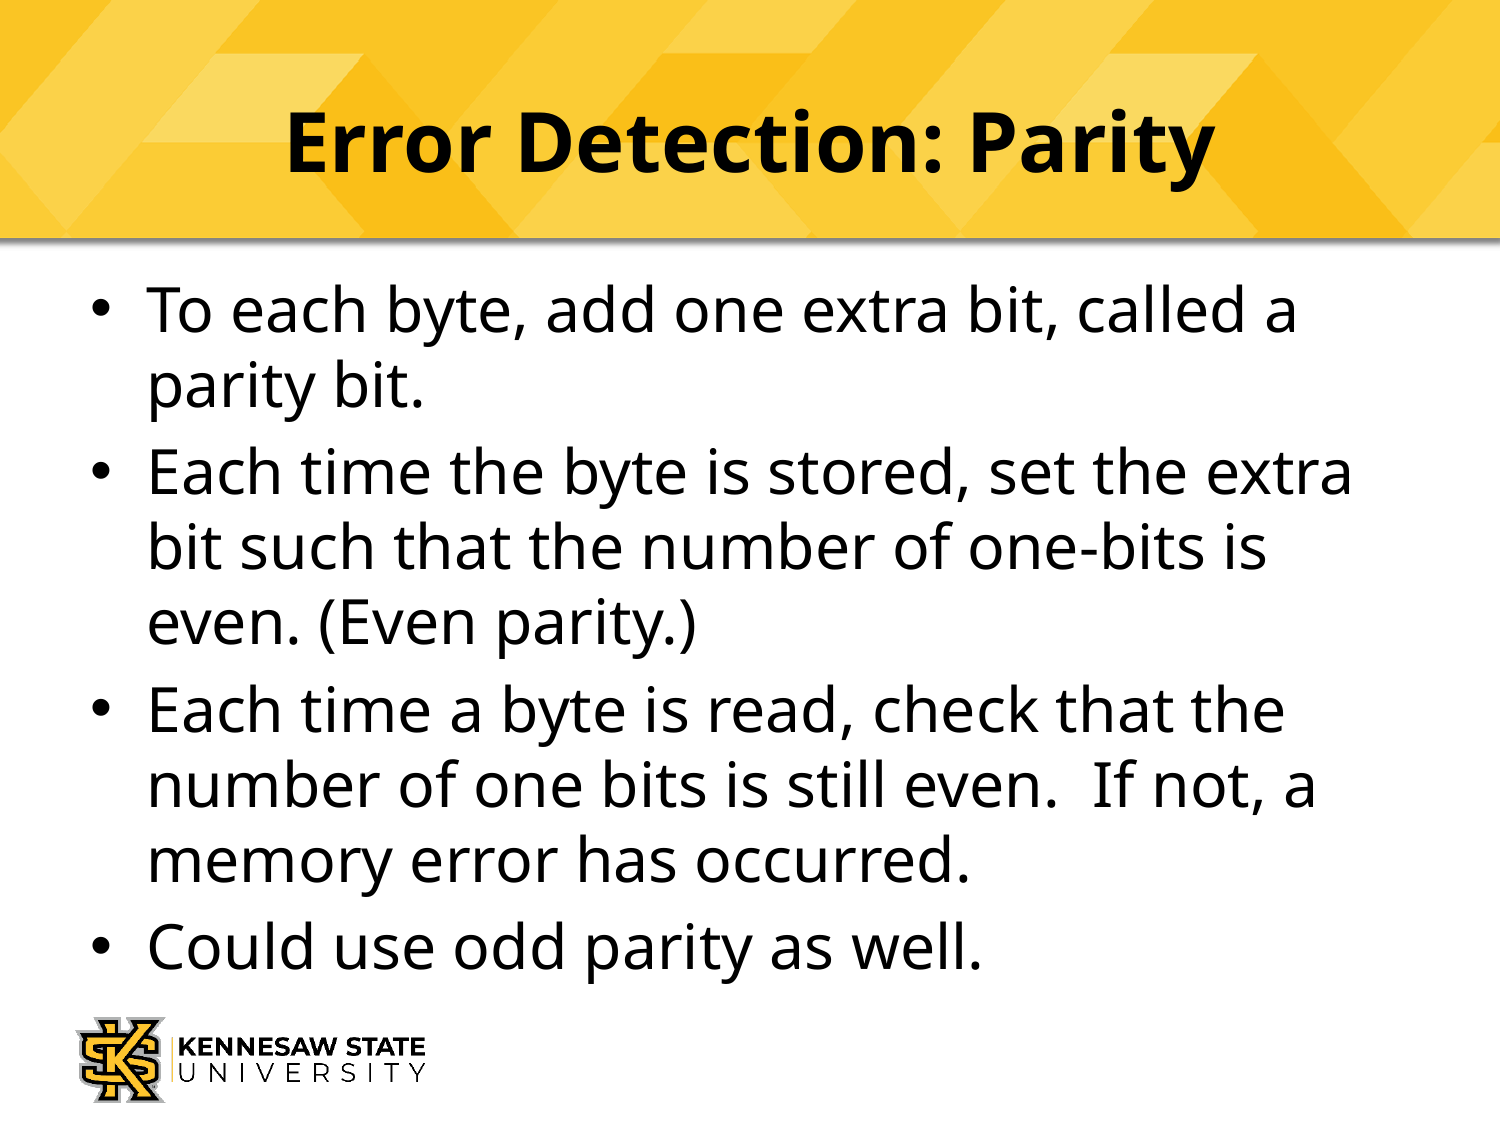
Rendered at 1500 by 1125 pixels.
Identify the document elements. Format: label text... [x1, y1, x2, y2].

picture [75, 1017, 425, 1103]
title Error Detection: Parity [75, 45, 1425, 233]
list To each byte, add one extra bit, called a parity bit. Each time the byte is stored, set the extra bit such that the number of one-bits is even. (Even parity.) Each time a byte is read, check that the number of one bits is still even. If not, a memory error has occurred. Could use odd parity as well. [75, 262, 1425, 1005]
picture [0, 0, 1500, 251]
